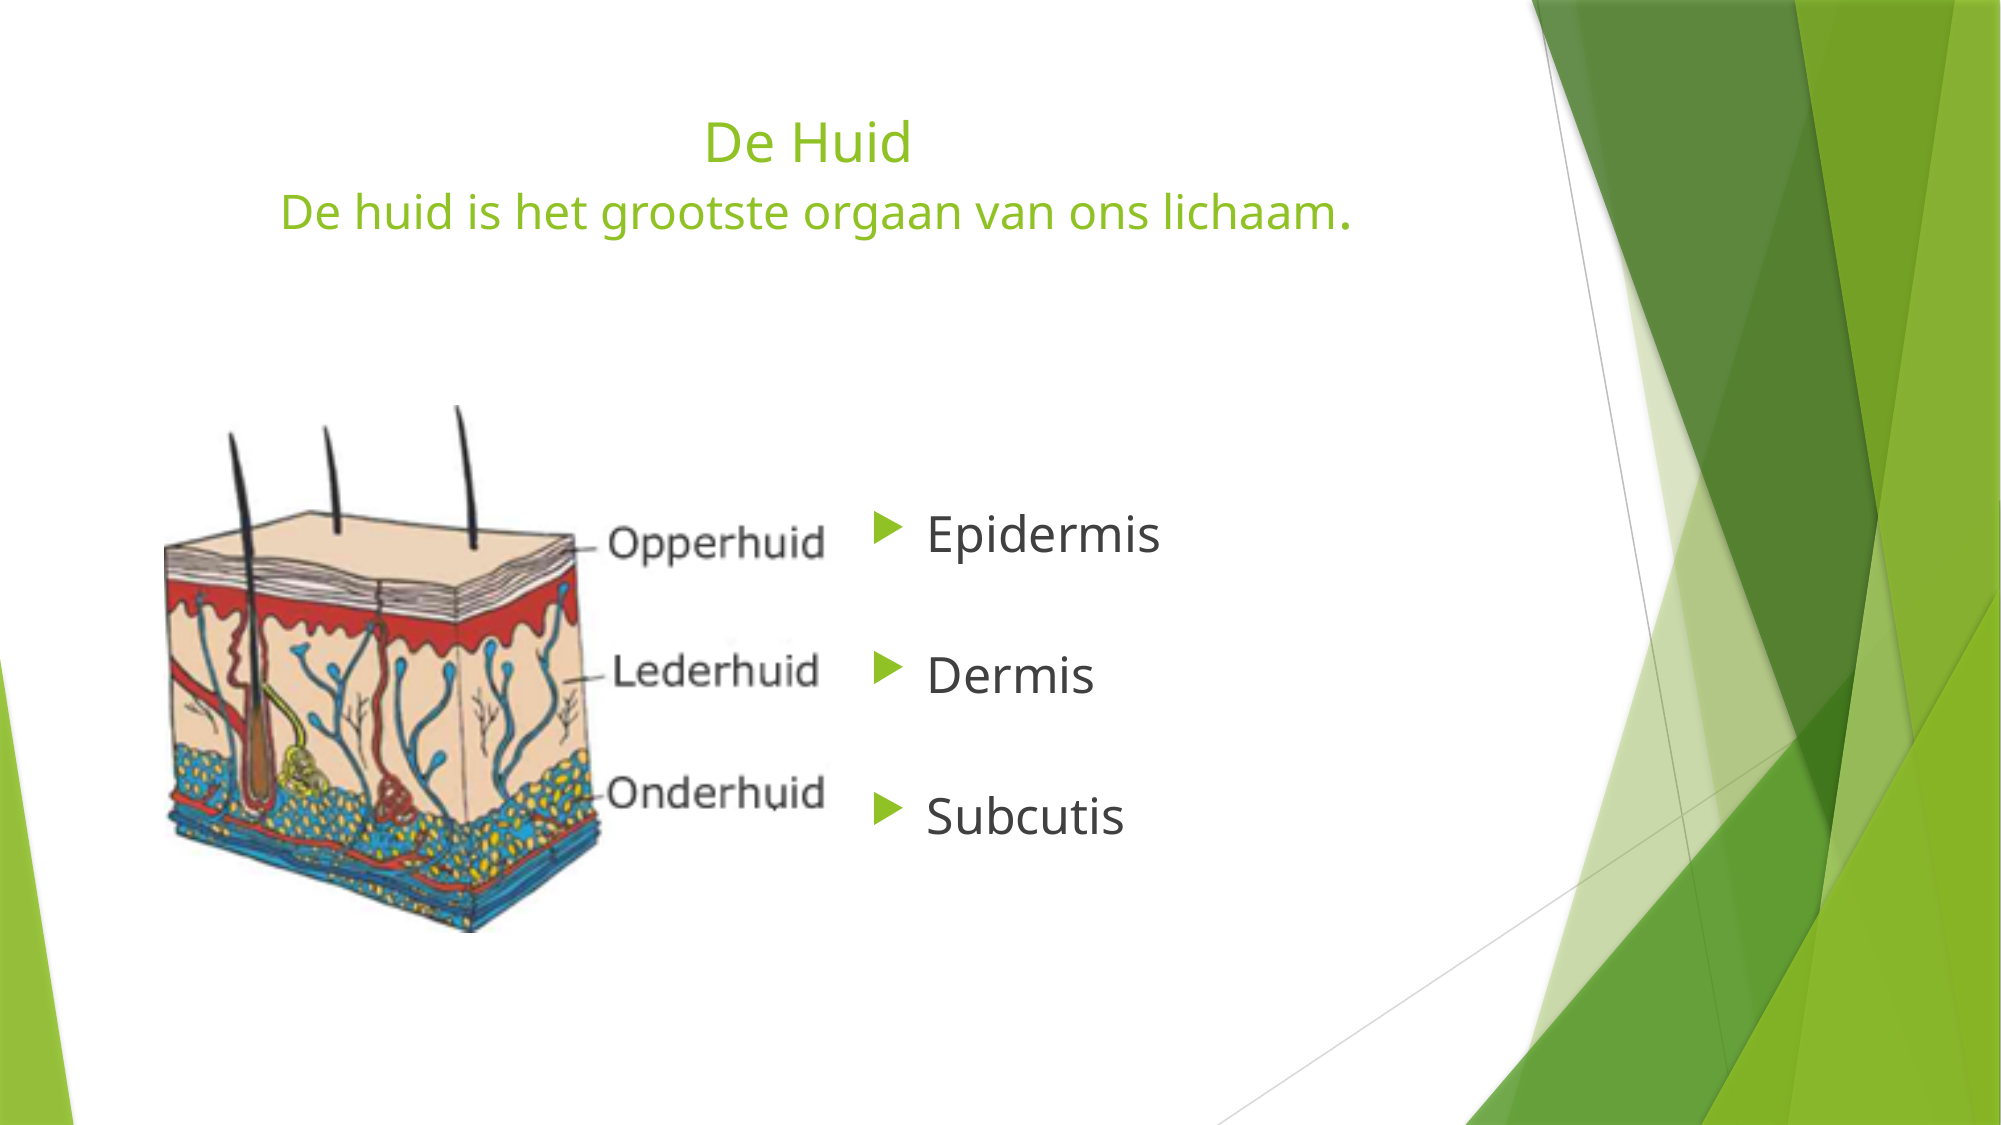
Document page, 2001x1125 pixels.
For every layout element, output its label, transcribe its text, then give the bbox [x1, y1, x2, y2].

picture [164, 404, 856, 934]
title De Huid De huid is het grootste orgaan van ons lichaam. [111, 99, 1522, 317]
list Epidermis Dermis Subcutis [855, 495, 1690, 1125]
